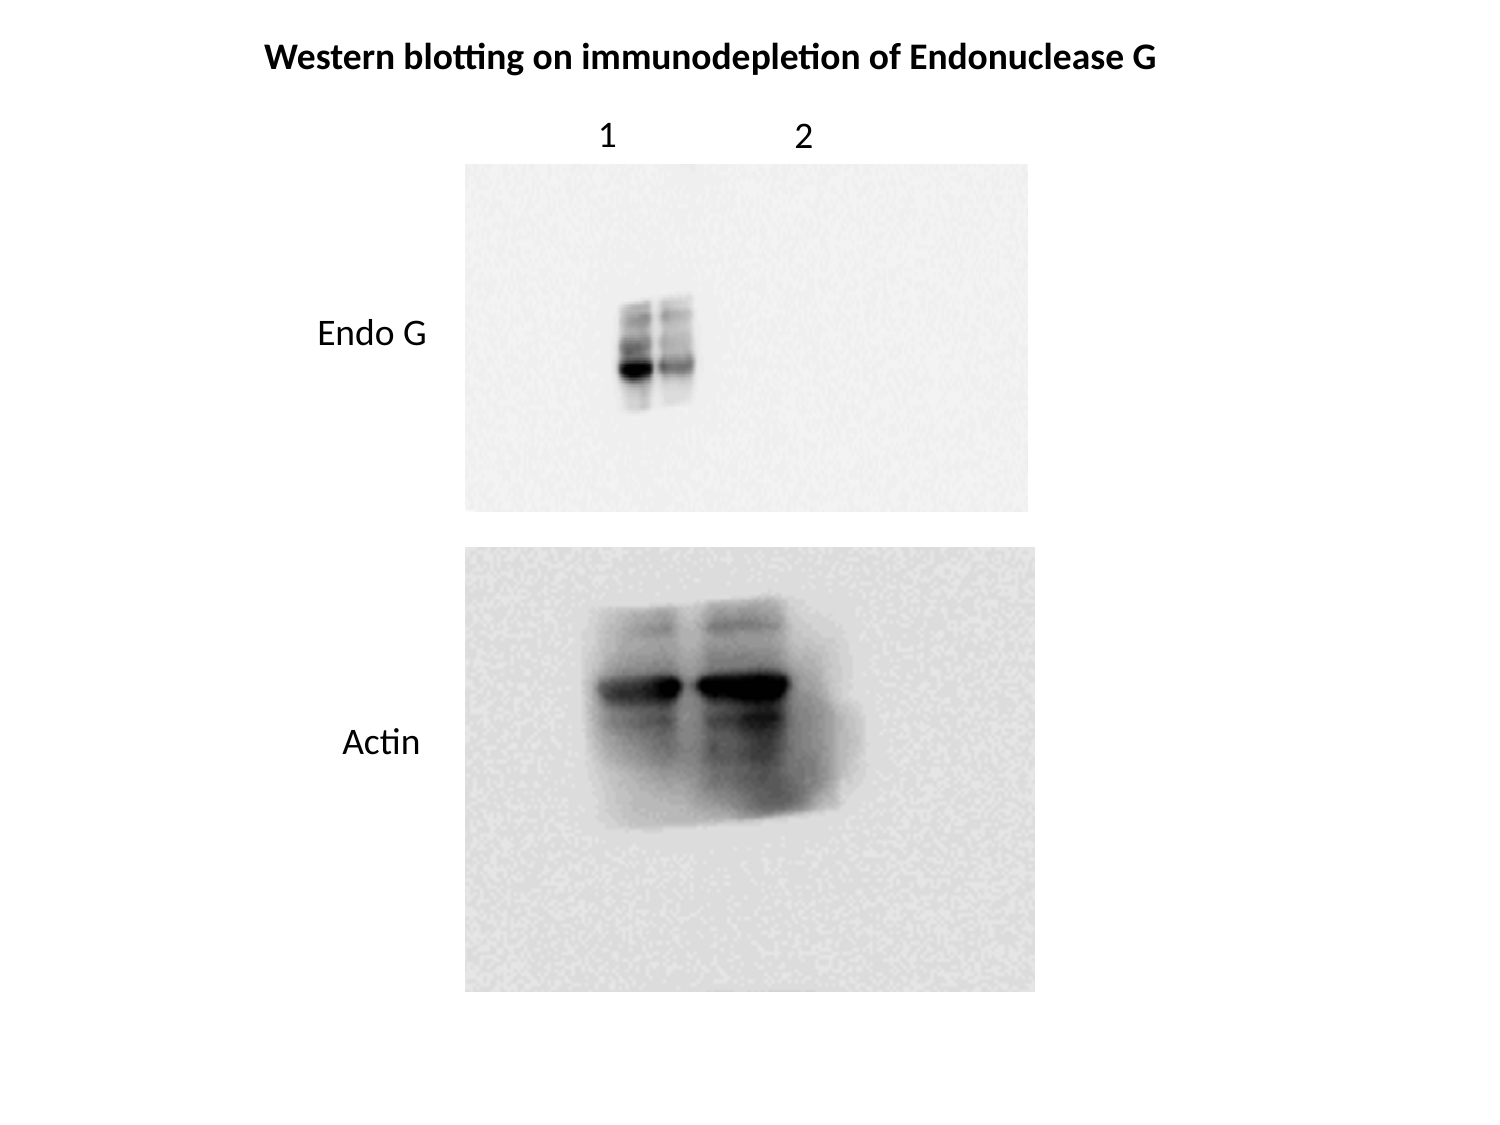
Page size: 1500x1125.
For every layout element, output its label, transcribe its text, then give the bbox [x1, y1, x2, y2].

text_box Actin [327, 709, 465, 769]
picture [465, 164, 1028, 512]
picture [465, 547, 1035, 992]
text_box Endo G [302, 300, 465, 361]
text_box 2 [779, 103, 832, 164]
text_box 1 [583, 102, 636, 163]
text_box Western blotting on immunodepletion of Endonuclease G [249, 24, 1173, 85]
